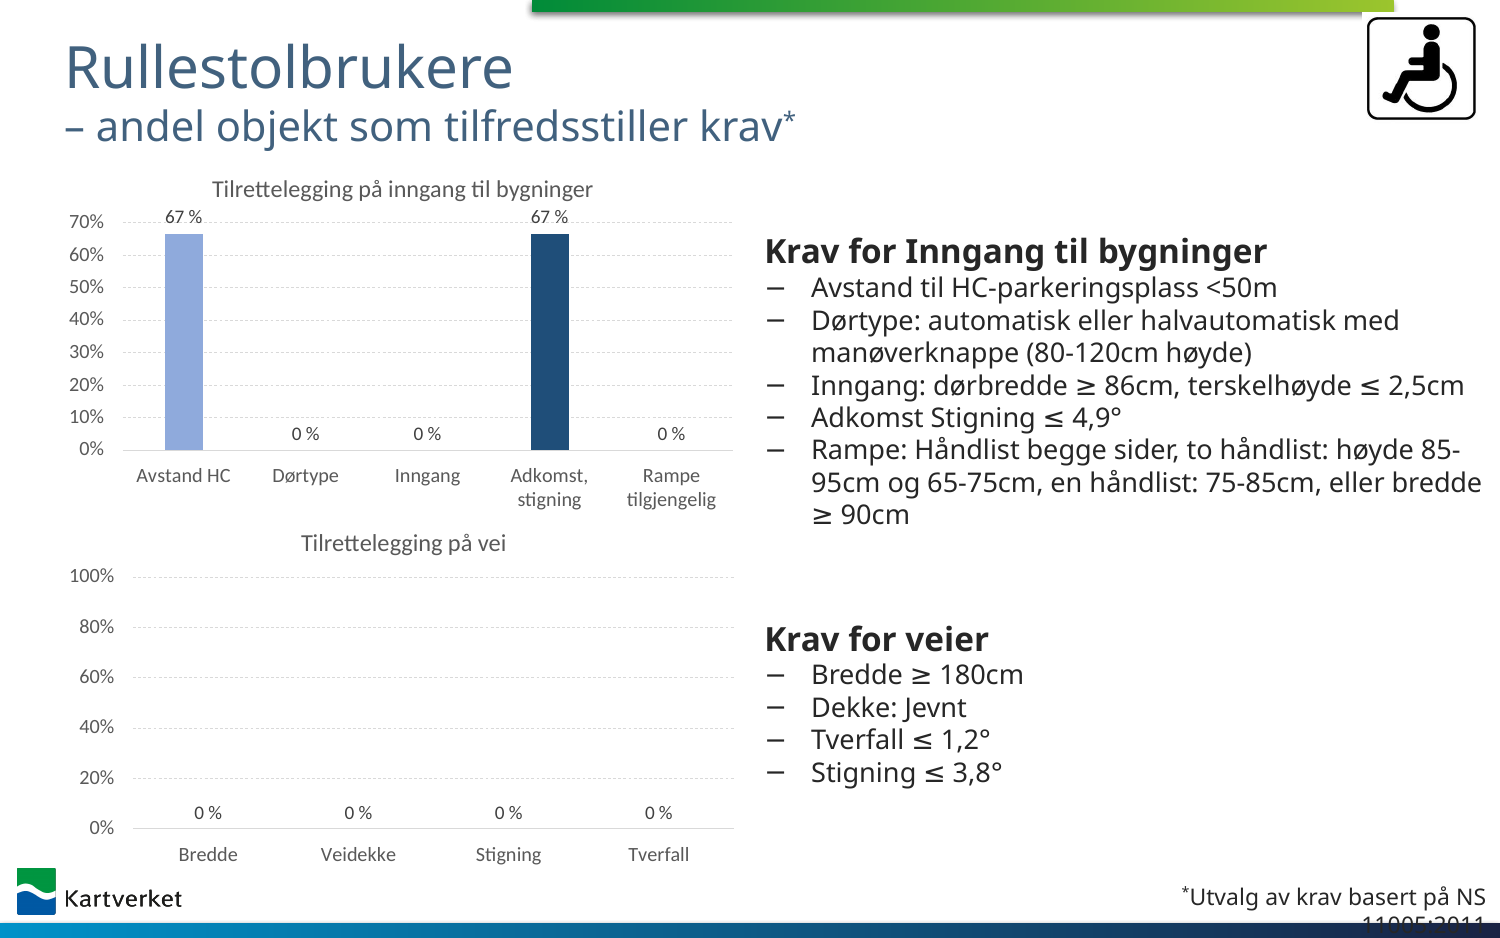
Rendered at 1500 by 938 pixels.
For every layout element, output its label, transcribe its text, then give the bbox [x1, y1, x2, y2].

text_box *Utvalg av krav basert på NS 11005:2011 [1068, 873, 1500, 938]
picture [1362, 12, 1481, 126]
picture [62, 520, 746, 874]
text_box Krav for Inngang til bygninger Avstand til HC-parkeringsplass <50m Dørtype: automatisk eller halvautomatisk med manøverknappe (80-120cm høyde) Inngang: dørbredde ≥ 86cm, terskelhøyde ≤ 2,5cm Adkomst Stigning ≤ 4,9° Rampe: Håndlist begge sider, to håndlist: høyde 85-95cm og 65-75cm, en håndlist: 75-85cm, eller bredde ≥ 90cm [749, 223, 1500, 538]
text_box Krav for veier Bredde ≥ 180cm Dekke: Jevnt Tverfall ≤ 1,2° Stigning ≤ 3,8° [749, 610, 1500, 795]
text_box Rullestolbrukere – andel objekt som tilfredsstiller krav* [49, 25, 1431, 158]
picture [62, 166, 744, 519]
